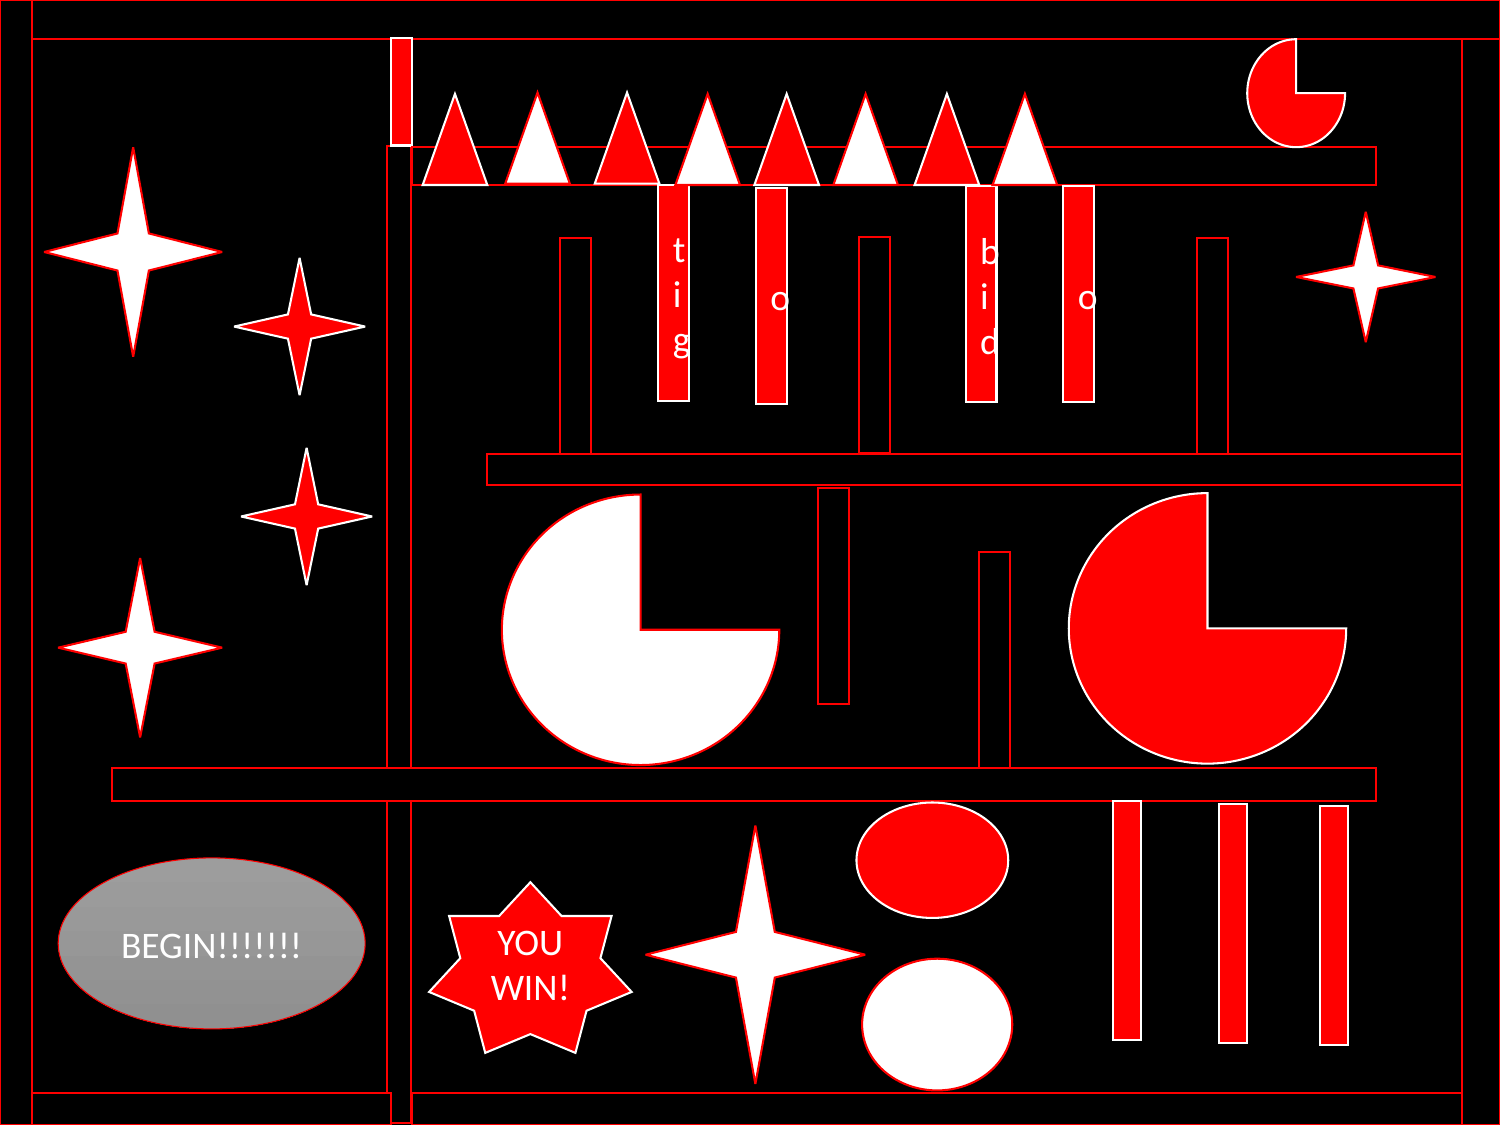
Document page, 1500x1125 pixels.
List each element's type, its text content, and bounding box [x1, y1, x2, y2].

text_box [411, 146, 422, 186]
text_box [31, 1092, 392, 1125]
text_box bid [965, 186, 998, 403]
text_box [817, 487, 850, 705]
text_box [0, 0, 33, 1125]
text_box [1058, 146, 1377, 186]
text_box [111, 767, 1377, 802]
text_box [486, 453, 1463, 486]
text_box [1112, 800, 1142, 1041]
text_box [386, 145, 412, 767]
text_box [390, 37, 413, 147]
text_box [1218, 803, 1248, 1044]
text_box [1246, 38, 1347, 149]
text_box [43, 147, 223, 357]
text_box BEGIN!!!!!!! [57, 857, 366, 1030]
text_box [240, 447, 373, 586]
text_box [1319, 805, 1349, 1046]
text_box [1196, 237, 1229, 455]
text_box [57, 557, 223, 738]
text_box [31, 0, 1500, 40]
text_box tig [657, 186, 690, 402]
text_box o [755, 187, 788, 405]
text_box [422, 92, 1058, 186]
text_box [1295, 211, 1436, 343]
text_box [411, 1092, 1463, 1125]
text_box o [1062, 185, 1095, 403]
text_box [861, 957, 1014, 1092]
text_box YOUWIN! [427, 880, 634, 1055]
text_box [978, 551, 1011, 769]
text_box [1461, 38, 1500, 1125]
text_box [855, 801, 1010, 919]
text_box [559, 237, 592, 455]
text_box [1067, 492, 1348, 765]
text_box [645, 825, 866, 1085]
text_box [233, 257, 366, 396]
text_box [386, 802, 412, 1124]
text_box [858, 236, 891, 454]
text_box [500, 493, 781, 767]
